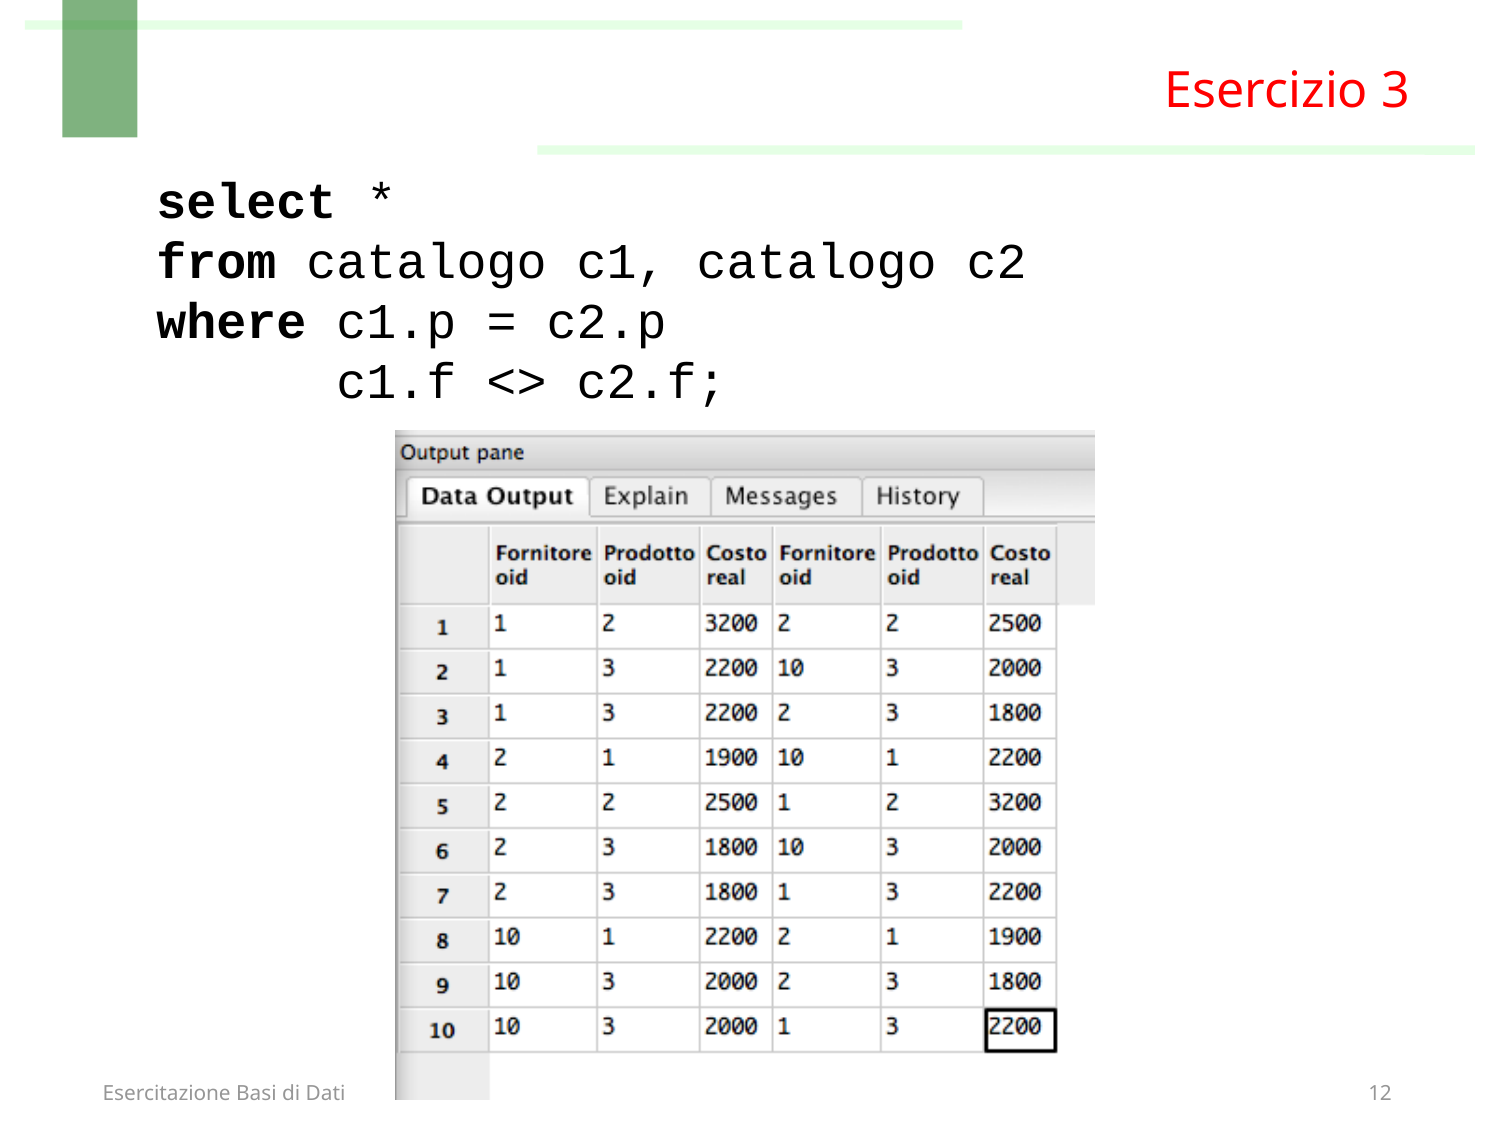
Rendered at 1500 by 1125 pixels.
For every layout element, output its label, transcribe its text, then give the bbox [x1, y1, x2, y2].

picture [395, 430, 1095, 1100]
text_box select * from catalogo c1, catalogo c2 where c1.p = c2.p c1.f <> c2.f; [141, 160, 1359, 416]
title Esercizio 3 [174, 37, 1425, 138]
